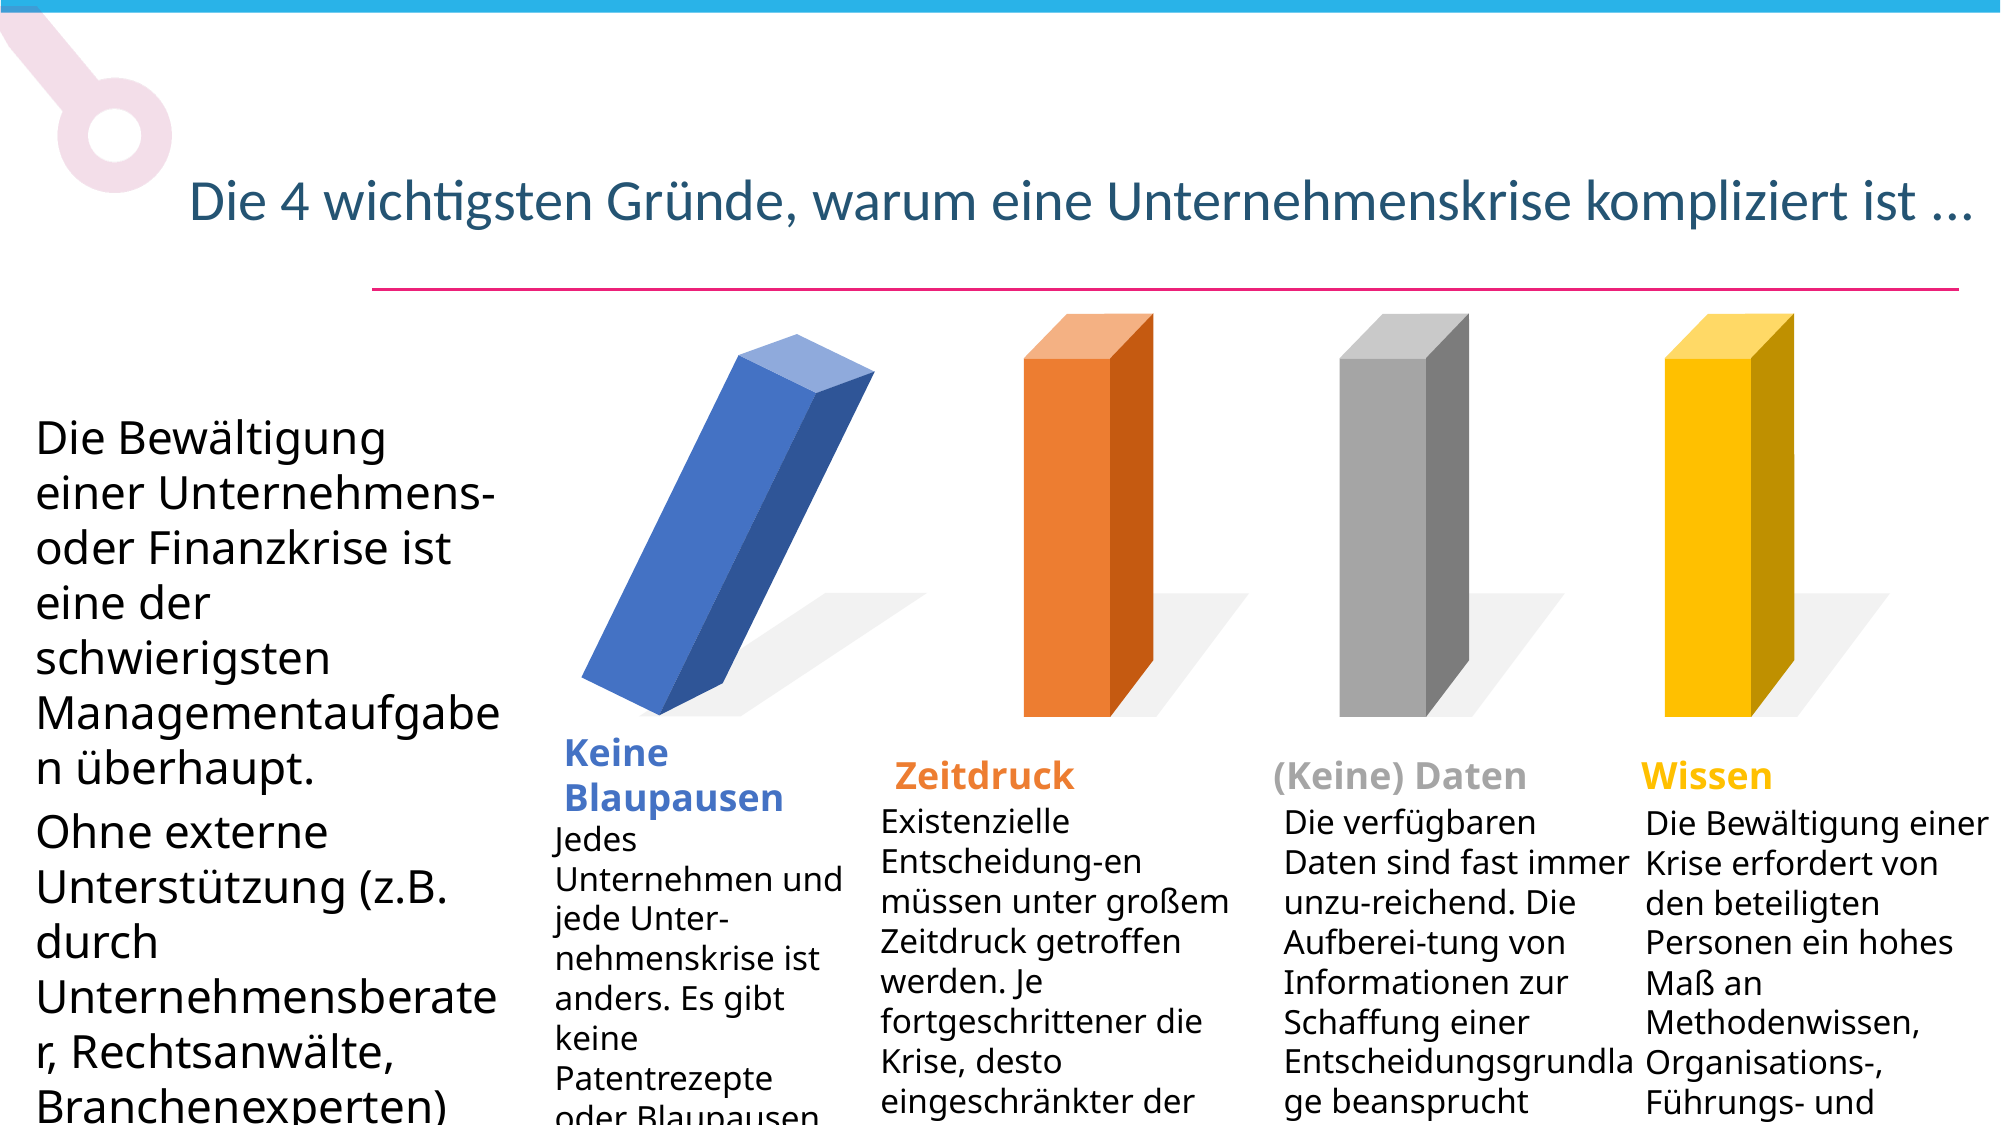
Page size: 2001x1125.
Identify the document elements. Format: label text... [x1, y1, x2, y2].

text_box [1111, 593, 1250, 717]
text_box s [1787, 0, 1833, 9]
text_box [658, 371, 875, 716]
text_box Die Bewältigung einer Unternehmens- oder Finanzkrise ist eine der schwierigsten Managementaufgaben überhaupt. Ohne externe Unterstützung (z.B. durch Unternehmensberater, Rechtsanwälte, Branchenexperten) ist es oft kaum zu schaffen. [21, 401, 523, 1125]
text_box Wissen [1626, 744, 1959, 804]
text_box [738, 334, 874, 393]
text_box Existenzielle Entscheidung-en müssen unter großem Zeitdruck getroffen werden. Je fortgeschrittener die Krise, desto eingeschränkter der Handlungsspielraum und desto größer der Handlungsdruck. [865, 793, 1268, 1125]
text_box [638, 592, 928, 717]
text_box [1023, 359, 1110, 717]
list Die 4 wichtigsten Gründe, warum eine Unternehmenskrise kompliziert ist ... [174, 147, 2000, 263]
text_box Die Bewältigung einer Krise erfordert von den beteiligten Personen ein hohes Maß an Methodenwissen, Organisations-, Führungs- und Kommunikations-kompetenz. [1630, 794, 2000, 1125]
text_box [1752, 593, 1891, 717]
text_box [1751, 313, 1795, 717]
text_box [1664, 359, 1751, 717]
text_box [1110, 313, 1154, 717]
text_box Keine Blaupausen [548, 721, 881, 827]
picture [0, 6, 224, 218]
text_box [1664, 313, 1793, 359]
text_box [1023, 313, 1152, 359]
text_box [1426, 313, 1470, 717]
text_box [1339, 313, 1468, 359]
text_box [1339, 359, 1426, 717]
text_box Jedes Unternehmen und jede Unter-nehmenskrise ist anders. Es gibt keine Patentrezepte oder Blaupausen. [539, 810, 865, 1125]
text_box Zeitdruck [880, 744, 1219, 804]
text_box (Keine) Daten [1258, 744, 1591, 804]
text_box [581, 356, 815, 715]
text_box Die verfügbaren Daten sind fast immer unzu-reichend. Die Aufberei-tung von Informationen zur Schaffung einer Entscheidungsgrundlage beansprucht wertvolle Zeit und Ressourcen. [1268, 793, 1630, 1125]
text_box [1427, 593, 1565, 717]
